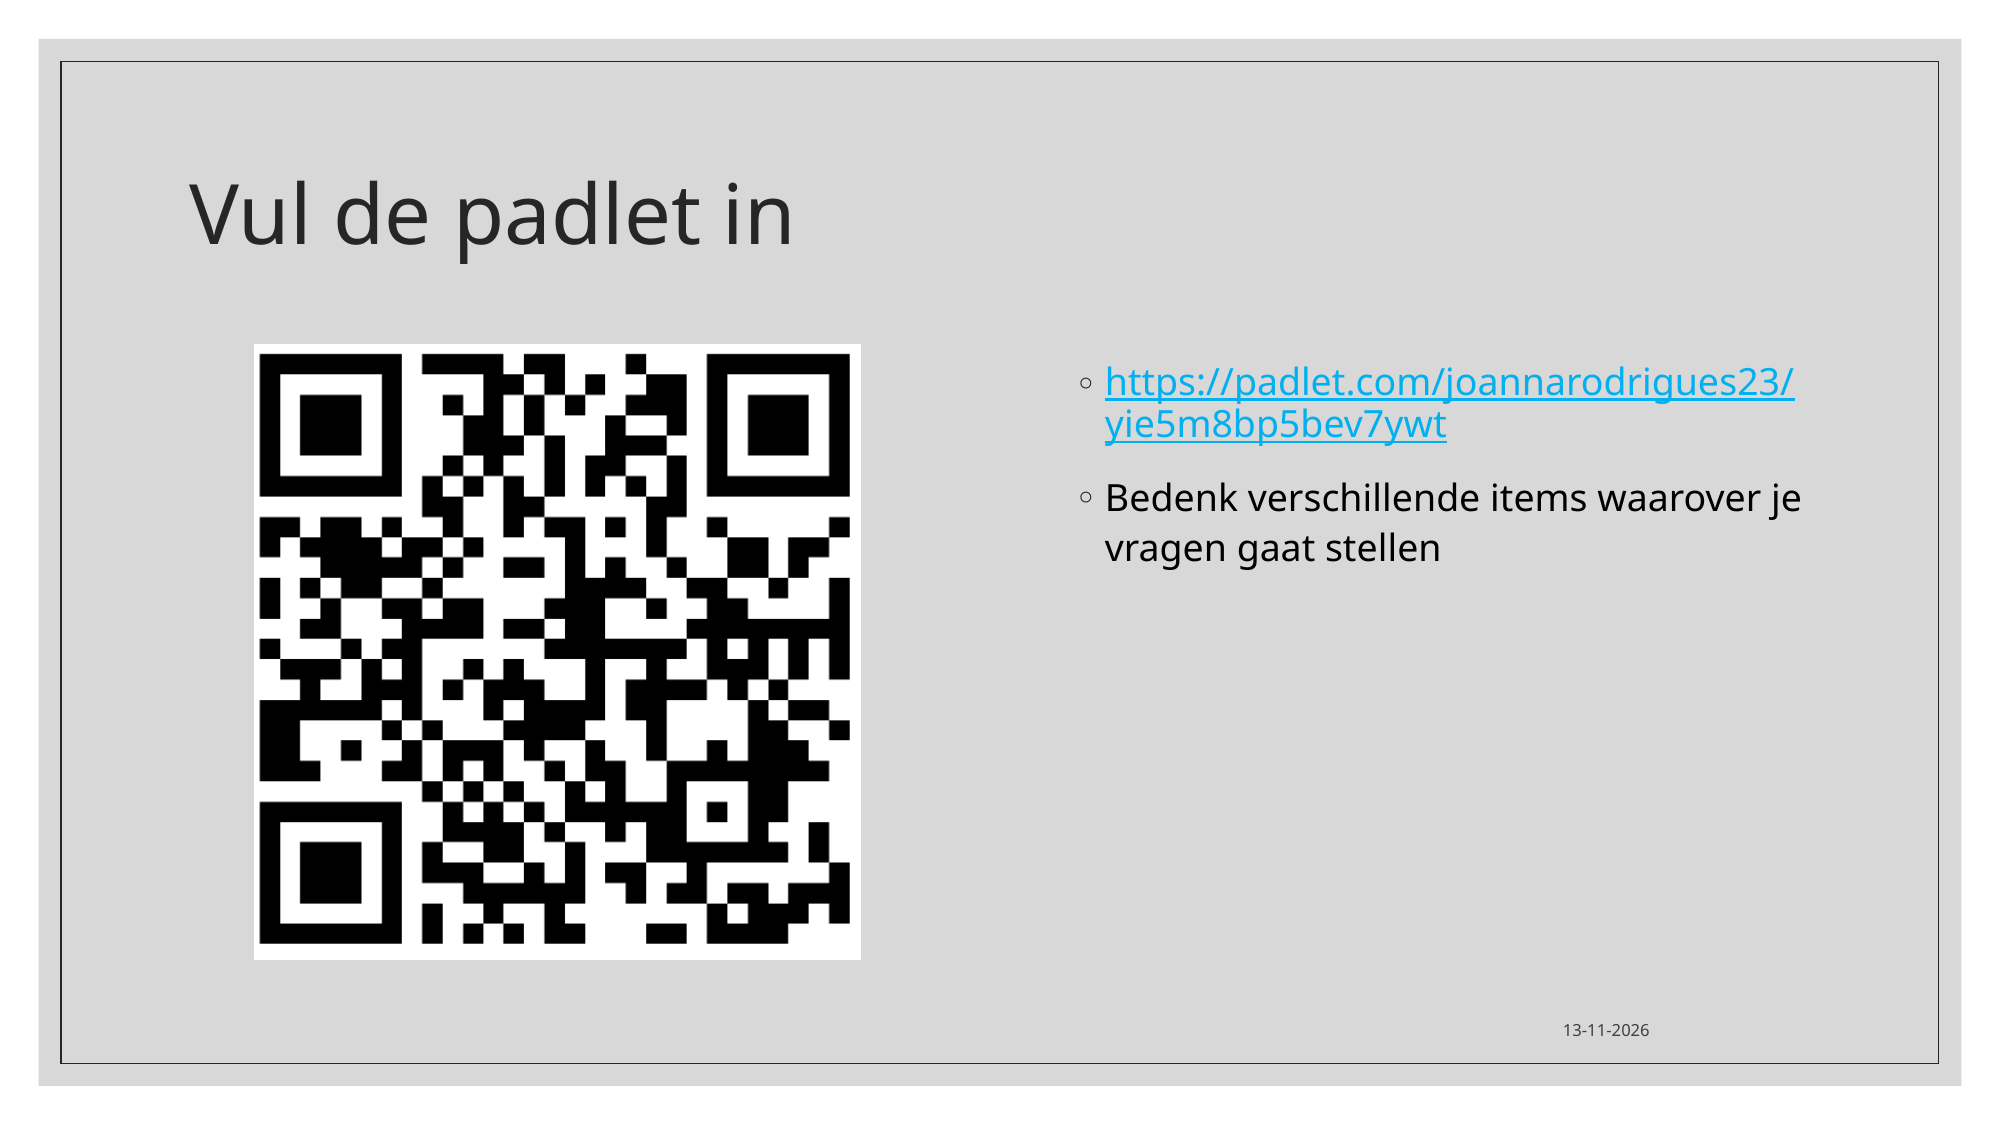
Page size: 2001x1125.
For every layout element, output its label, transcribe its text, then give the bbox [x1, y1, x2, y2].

title Vul de padlet in [174, 105, 1825, 331]
list https://padlet.com/joannarodrigues23/yie5m8bp5bev7ywt Bedenk verschillende items waarover je vragen gaat stellen [1059, 345, 1825, 960]
picture [254, 344, 861, 960]
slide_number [1190, 990, 1665, 1050]
